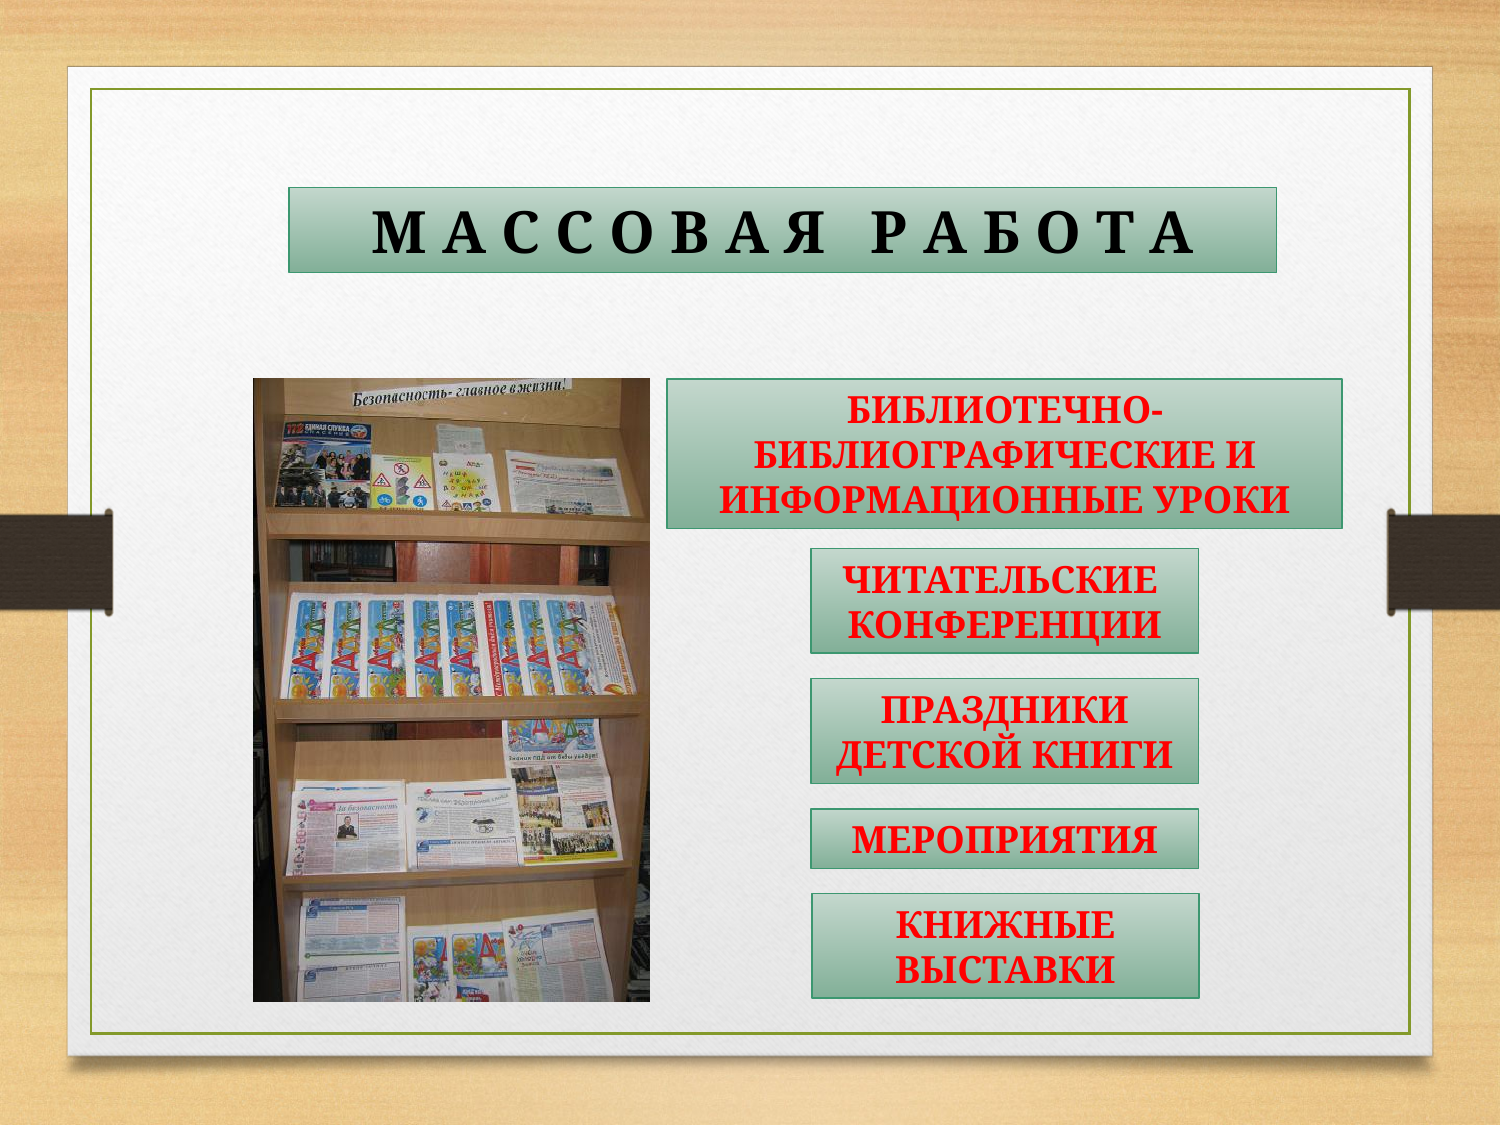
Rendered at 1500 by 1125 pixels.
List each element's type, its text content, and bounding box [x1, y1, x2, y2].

text_box ЧИТАТЕЛЬСКИЕ КОНФЕРЕНЦИИ [810, 548, 1199, 654]
picture [0, 0, 1500, 1125]
text_box МЕРОПРИЯТИЯ [810, 808, 1199, 869]
text_box М А С С О В А Я Р А Б О Т А [288, 187, 1277, 273]
text_box БИБЛИОТЕЧНО-БИБЛИОГРАФИЧЕСКИЕ И ИНФОРМАЦИОННЫЕ УРОКИ [666, 378, 1343, 529]
text_box КНИЖНЫЕ ВЫСТАВКИ [811, 893, 1200, 999]
text_box ПРАЗДНИКИ ДЕТСКОЙ КНИГИ [810, 678, 1199, 784]
